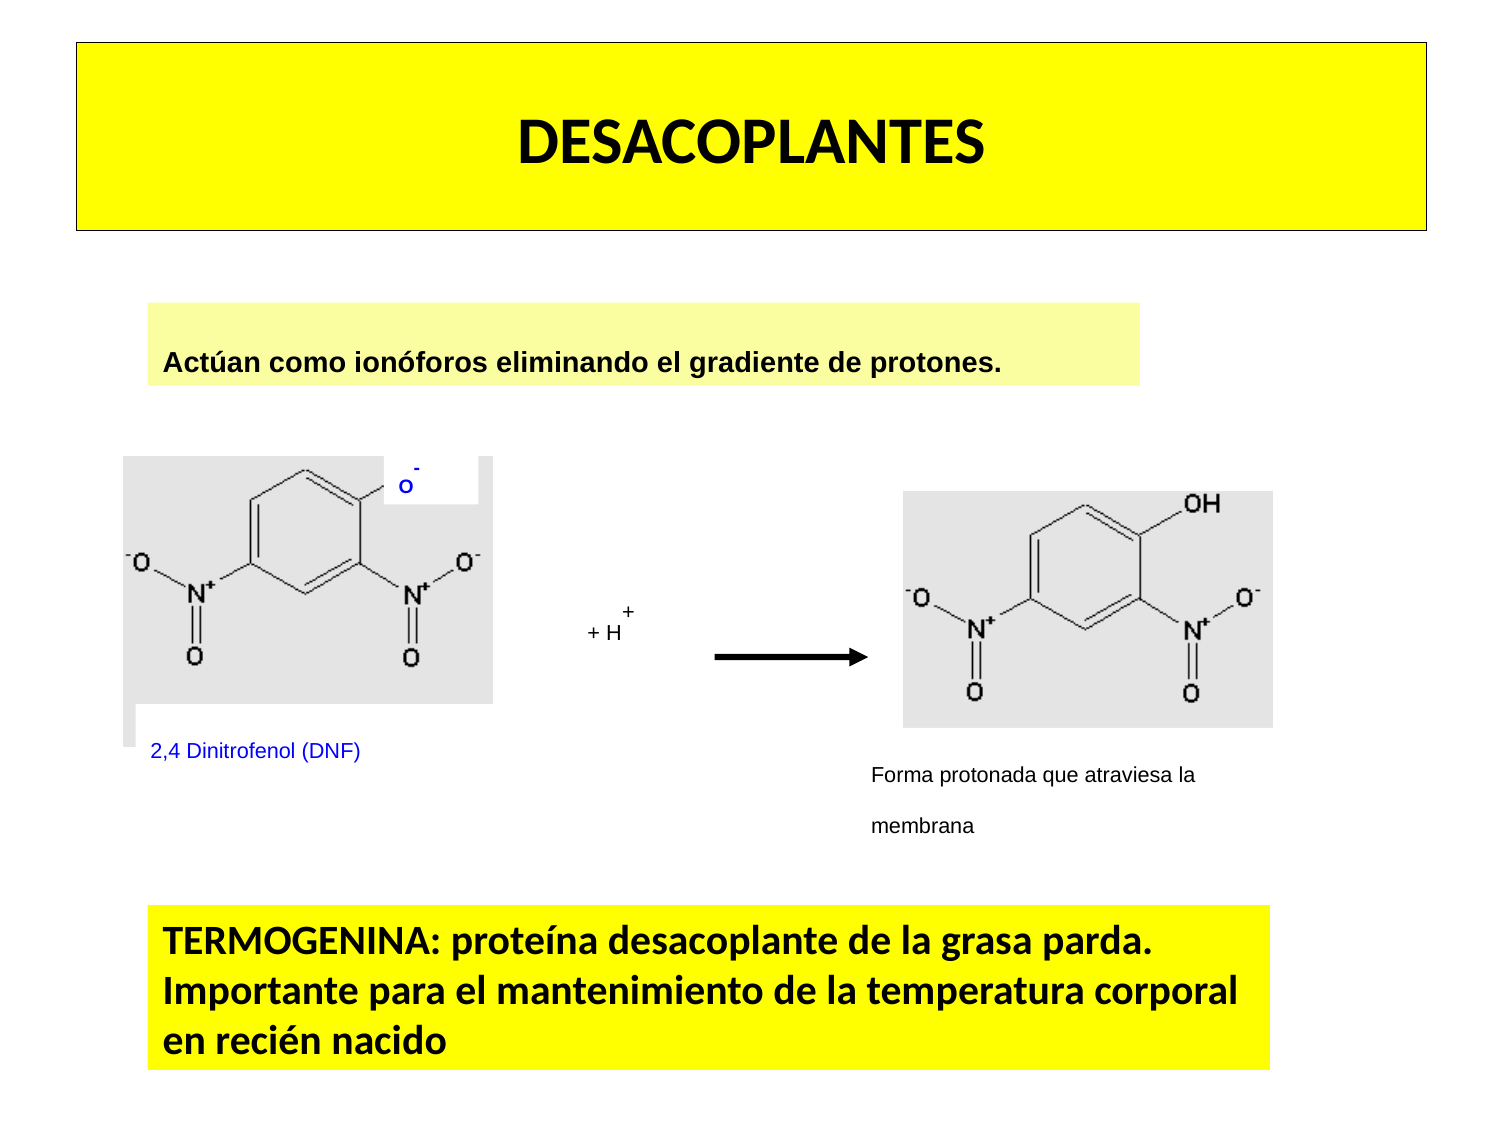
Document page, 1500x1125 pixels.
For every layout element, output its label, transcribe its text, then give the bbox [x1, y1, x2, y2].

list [903, 491, 1273, 783]
text_box Forma protonada que atraviesa la membrana [856, 727, 1317, 845]
text_box TERMOGENINA: proteína desacoplante de la grasa parda. Importante para el mantenimiento de la temperatura corporal en recién nacido [147, 905, 1270, 1070]
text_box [123, 443, 538, 765]
title DESACOPLANTES [76, 42, 1427, 231]
text_box + H+ [572, 586, 774, 652]
text_box [714, 650, 869, 664]
text_box Actúan como ionóforos eliminando el gradiente de protones. [147, 302, 1140, 386]
